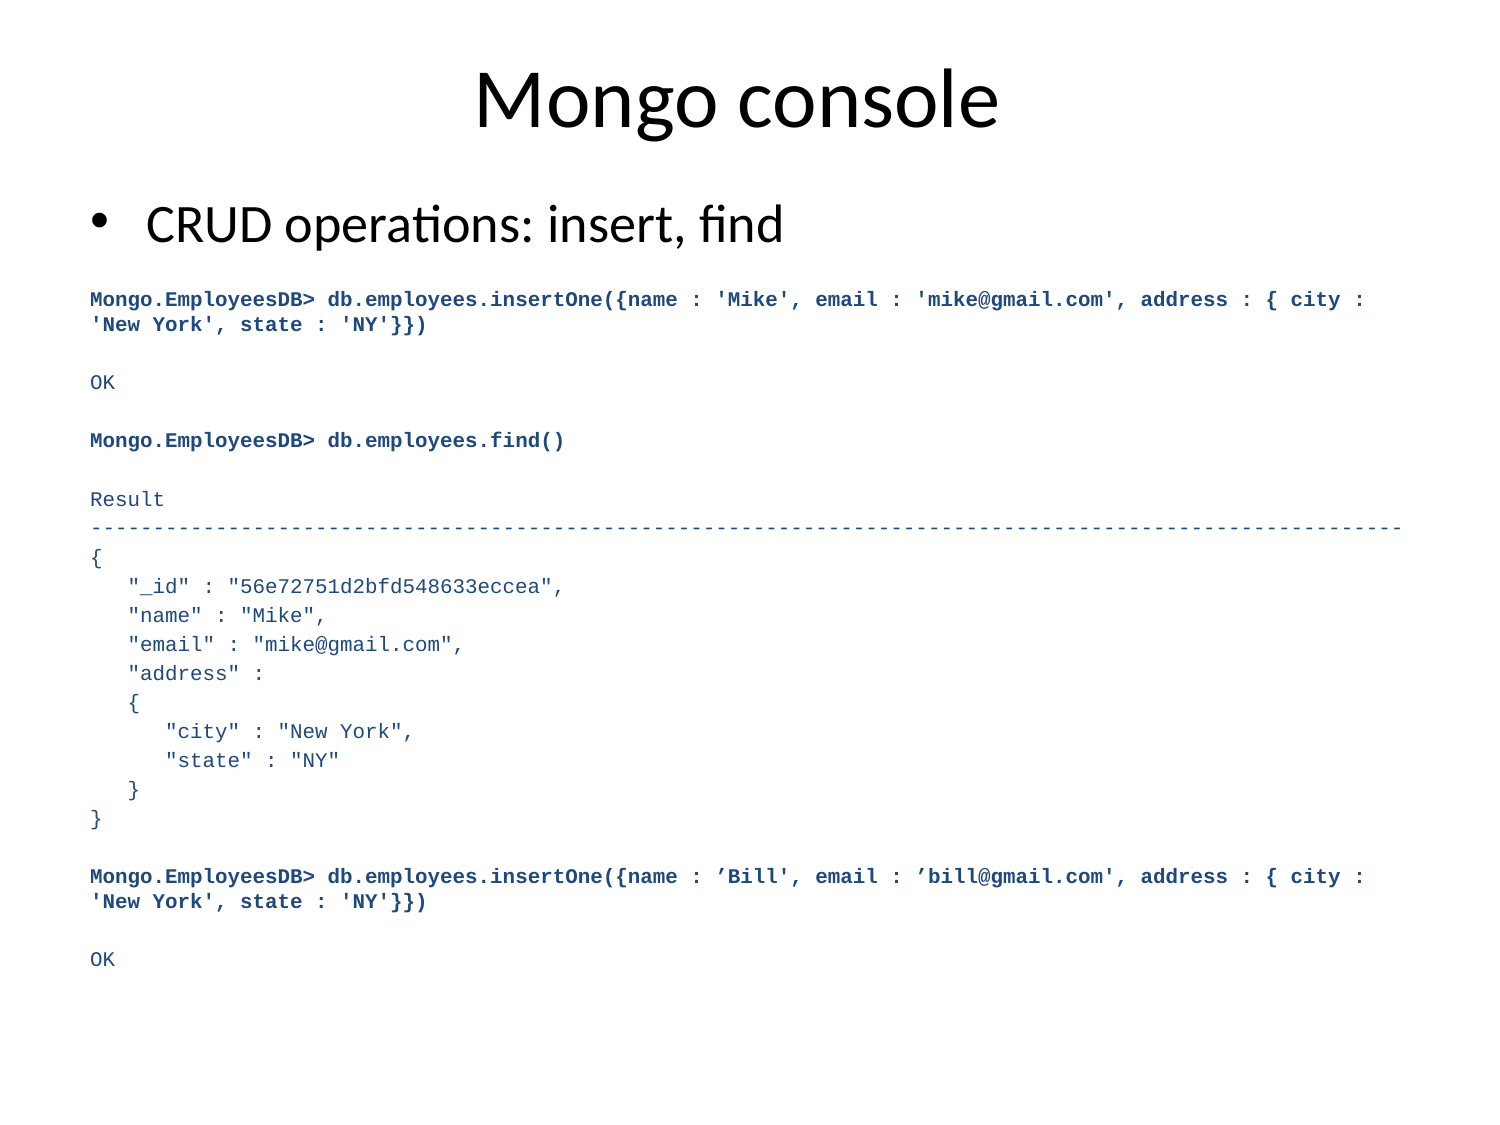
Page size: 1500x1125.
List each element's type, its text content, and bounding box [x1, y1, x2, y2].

list CRUD operations: insert, find Mongo.EmployeesDB> db.employees.insertOne({name : 'Mike', email : 'mike@gmail.com', address : { city : 'New York', state : 'NY'}}) OK Mongo.EmployeesDB> db.employees.find() Result --------------------------------------------------------------------------------------------------------- { "_id" : "56e72751d2bfd548633eccea", "name" : "Mike", "email" : "mike@gmail.com", "address" : { "city" : "New York", "state" : "NY" } } Mongo.EmployeesDB> db.employees.insertOne({name : ’Bill', email : ’bill@gmail.com', address : { city : 'New York', state : 'NY'}}) OK [75, 180, 1425, 1005]
title Mongo console [75, 35, 1425, 153]
